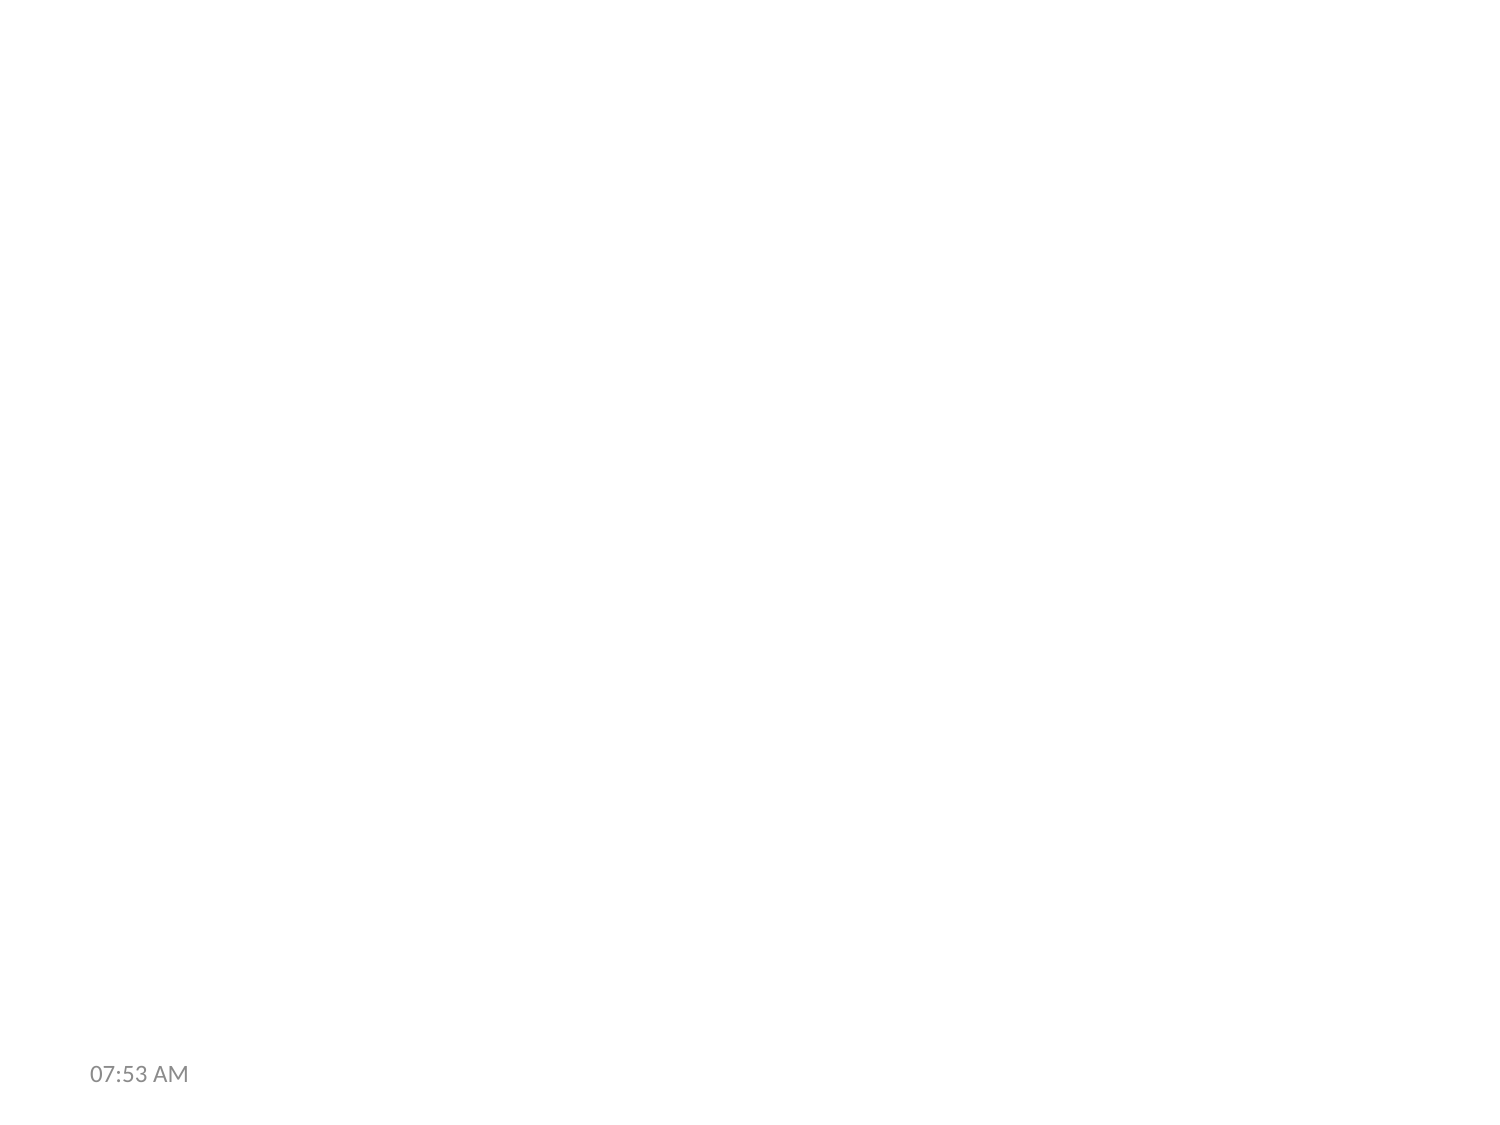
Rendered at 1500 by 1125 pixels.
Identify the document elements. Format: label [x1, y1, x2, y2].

slide_number [75, 1042, 425, 1103]
